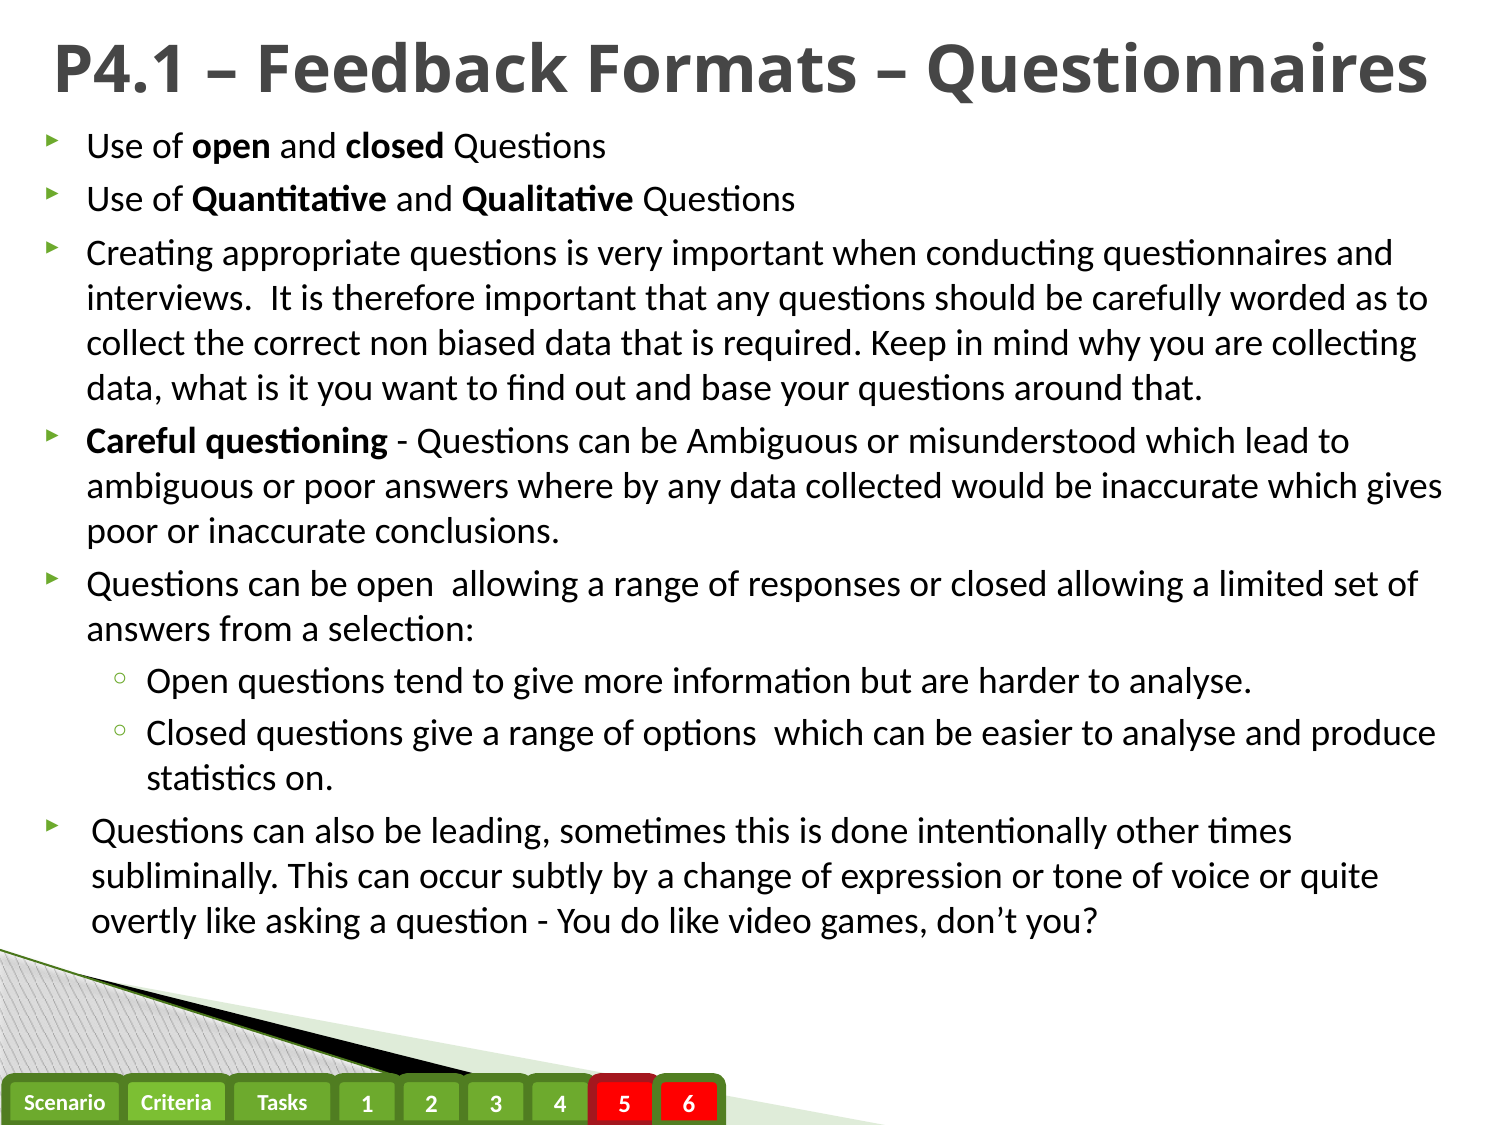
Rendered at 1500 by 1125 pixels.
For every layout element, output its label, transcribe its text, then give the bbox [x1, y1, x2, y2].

text_box P4.1 – Feedback Formats – Questionnaires [37, 19, 1471, 114]
list Use of open and closed Questions Use of Quantitative and Qualitative Questions Creating appropriate questions is very important when conducting questionnaires and interviews. It is therefore important that any questions should be carefully worded as to collect the correct non biased data that is required. Keep in mind why you are collecting data, what is it you want to find out and base your questions around that. Careful questioning - Questions can be Ambiguous or misunderstood which lead to ambiguous or poor answers where by any data collected would be inaccurate which gives poor or inaccurate conclusions. Questions can be open allowing a range of responses or closed allowing a limited set of answers from a selection: Open questions tend to give more information but are harder to analyse. Closed questions give a range of options which can be easier to analyse and produce statistics on. Questions can also be leading, sometimes this is done intentionally other times subliminally. This can occur subtly by a change of expression or tone of voice or quite overtly like asking a question - You do like video games, don’t you? [29, 113, 1459, 1047]
